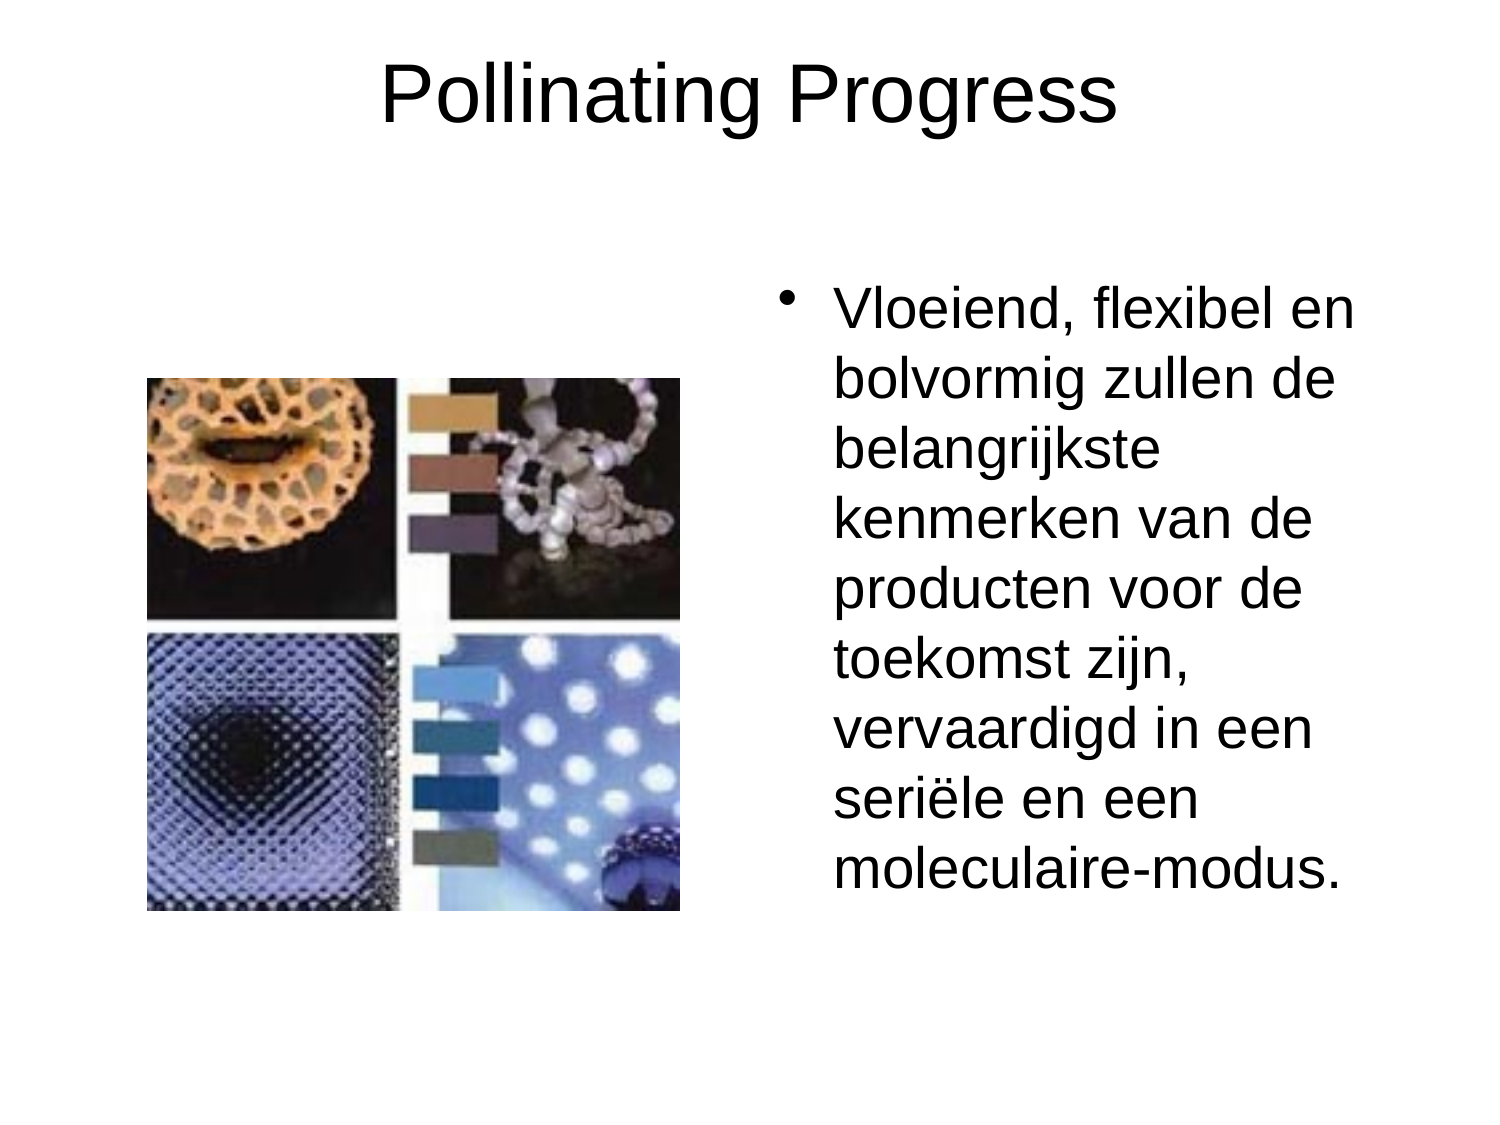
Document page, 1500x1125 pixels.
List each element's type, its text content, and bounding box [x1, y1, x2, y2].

title Pollinating Progress [74, 44, 1426, 233]
list Vloeiend, flexibel en bolvormig zullen de belangrijkste kenmerken van de producten voor de toekomst zijn, vervaardigd in een seriële en een moleculaire-modus. [762, 262, 1426, 1006]
picture [147, 378, 680, 911]
